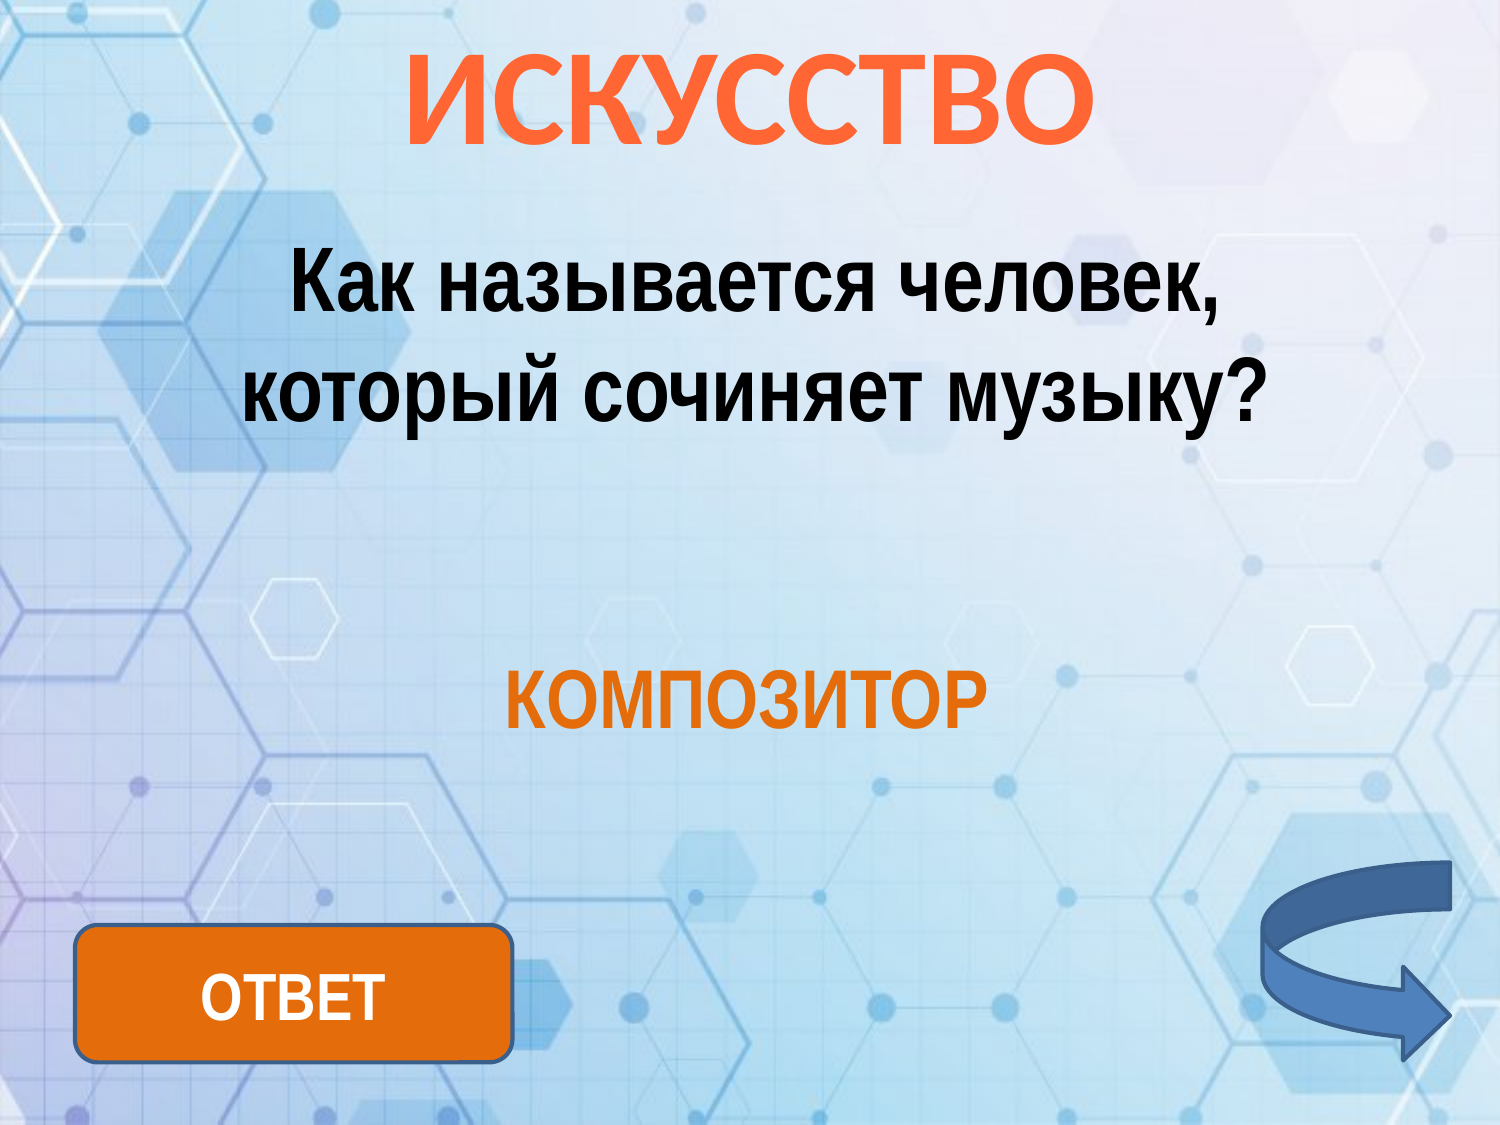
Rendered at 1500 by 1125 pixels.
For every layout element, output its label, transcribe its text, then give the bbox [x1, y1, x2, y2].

picture [0, 180, 1500, 1125]
text_box Как называется человек, который сочиняет музыку? [162, 212, 1350, 607]
text_box ОТВЕТ [72, 922, 515, 1065]
text_box ИСКУССТВО [0, 0, 1500, 180]
text_box КОМПОЗИТОР [287, 637, 1225, 753]
text_box [1260, 860, 1453, 1063]
